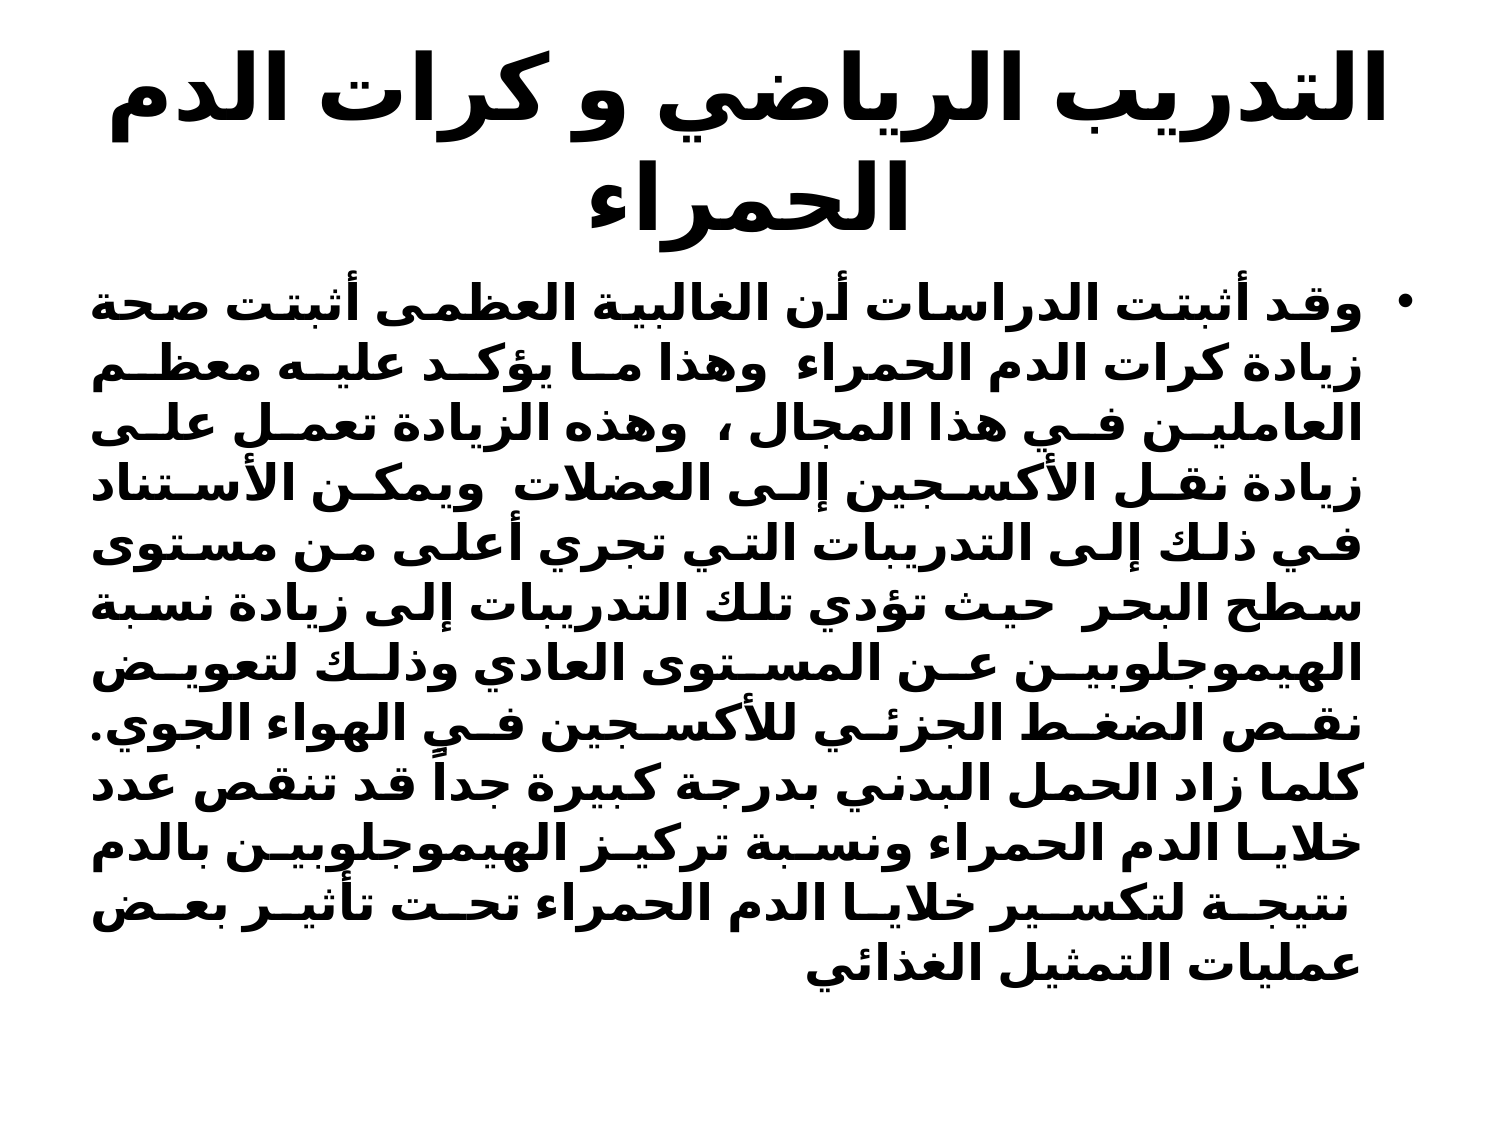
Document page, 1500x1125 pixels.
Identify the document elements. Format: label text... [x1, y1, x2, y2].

title التدريب الرياضي و كرات الدم الحمراء [75, 45, 1425, 233]
list وقد أثبتت الدراسات أن الغالبية العظمى أثبتت صحة زيادة كرات الدم الحمراء وهذا ما يؤكد عليه معظم العاملين في هذا المجال ، وهذه الزيادة تعمل على زيادة نقل الأكسجين إلى العضلات ويمكن الأستناد في ذلك إلى التدريبات التي تجري أعلى من مستوى سطح البحر حيث تؤدي تلك التدريبات إلى زيادة نسبة الهيموجلوبين عن المستوى العادي وذلك لتعويض نقص الضغط الجزئي للأكسجين في الهواء الجوي. كلما زاد الحمل البدني بدرجة كبيرة جداً قد تنقص عدد خلايا الدم الحمراء ونسبة تركيز الهيموجلوبين بالدم نتيجة لتكسير خلايا الدم الحمراء تحت تأثير بعض عمليات التمثيل الغذائي [75, 262, 1425, 1005]
